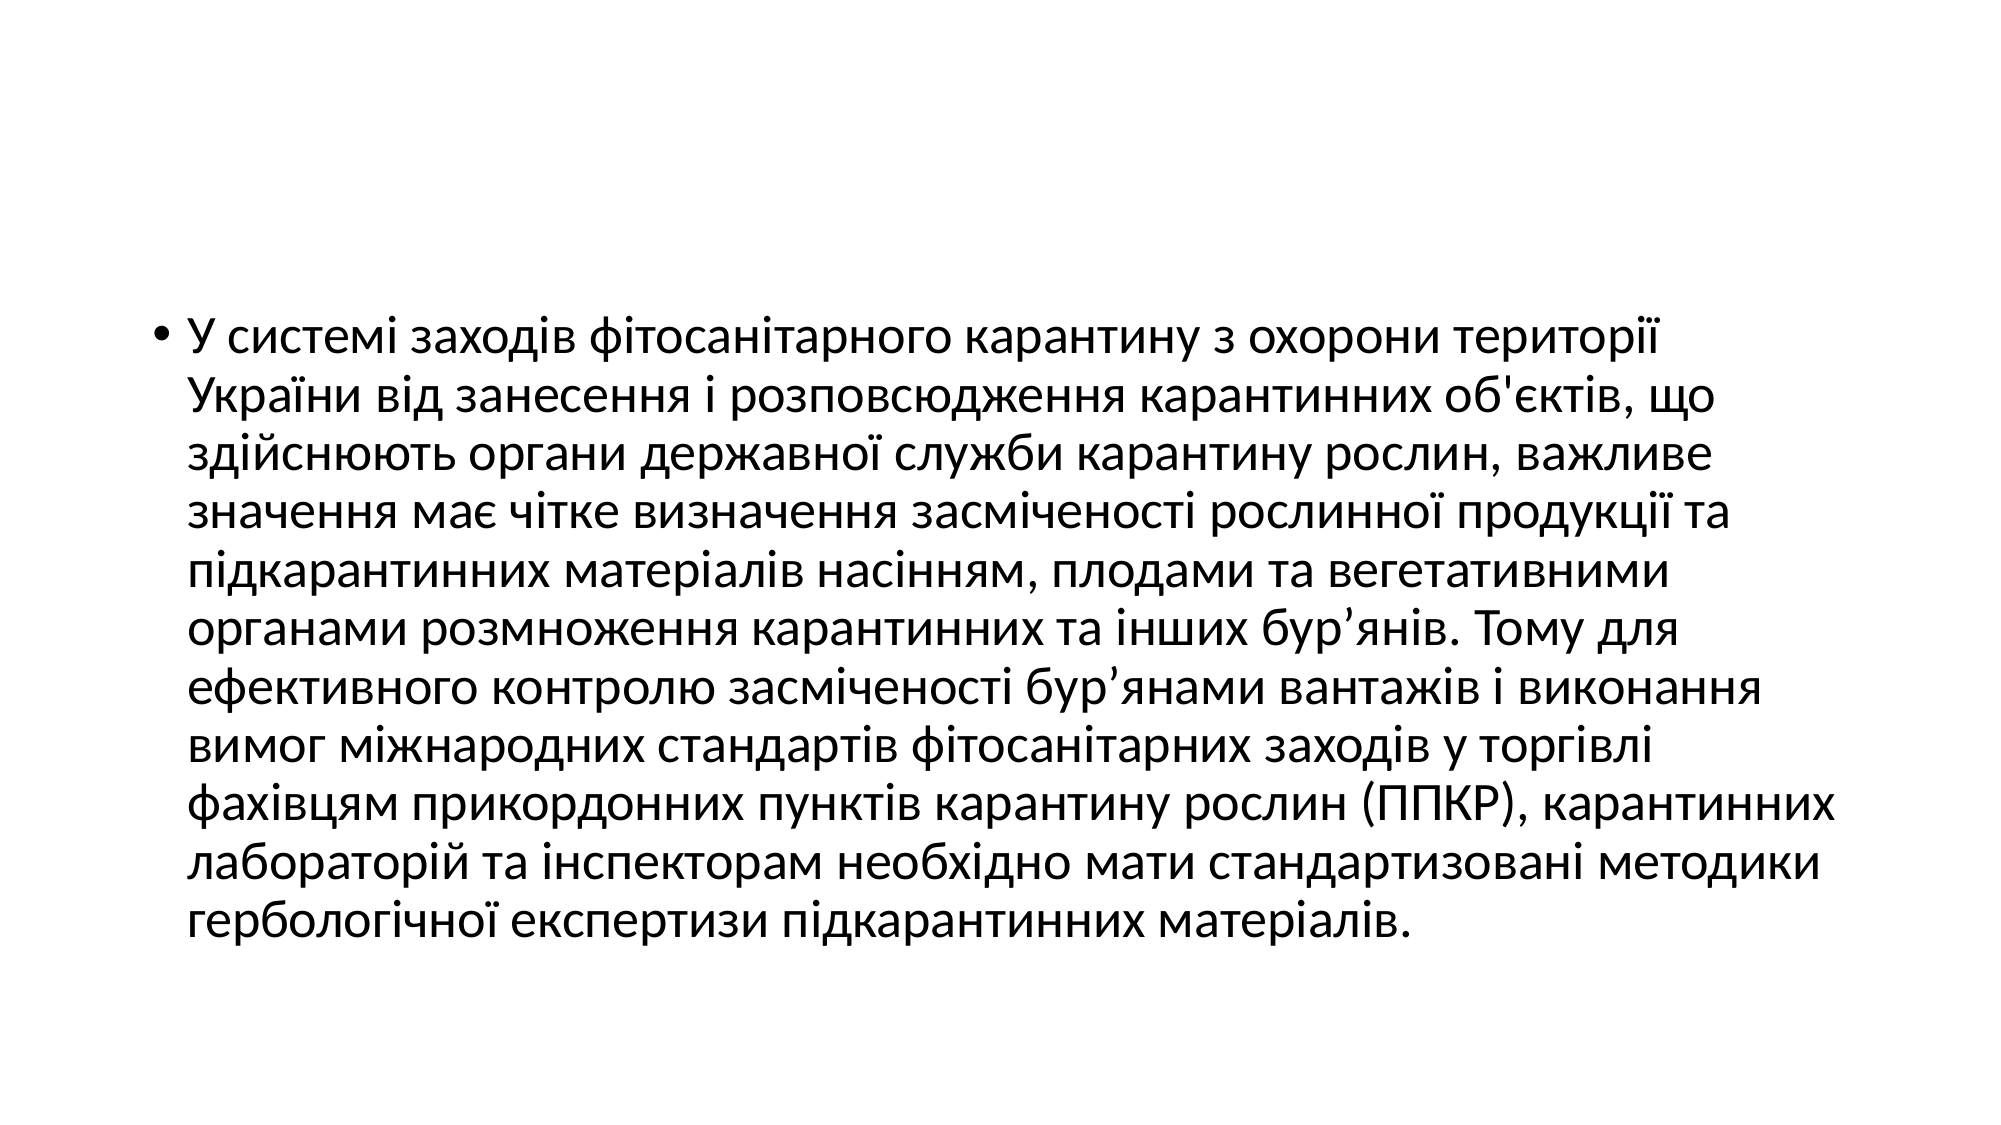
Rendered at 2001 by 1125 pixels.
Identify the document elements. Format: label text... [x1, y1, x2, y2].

list У системі заходів фітосанітарного карантину з охорони території України від занесення і розповсюдження карантинних об'єктів, що здійснюють органи державної служби карантину рослин, важливе значення має чітке визначення засміченості рослинної продукції та підкарантинних матеріалів насінням, плодами та вегетативними органами розмноження карантинних та інших бур’янів. Тому для ефективного контролю засміченості бур’янами вантажів і виконання вимог міжнародних стандартів фітосанітарних заходів у торгівлі фахівцям прикордонних пунктів карантину рослин (ППКР), карантинних лабораторій та інспекторам необхідно мати стандартизовані методики гербологічної експертизи підкарантинних матеріалів. [137, 299, 1863, 1014]
